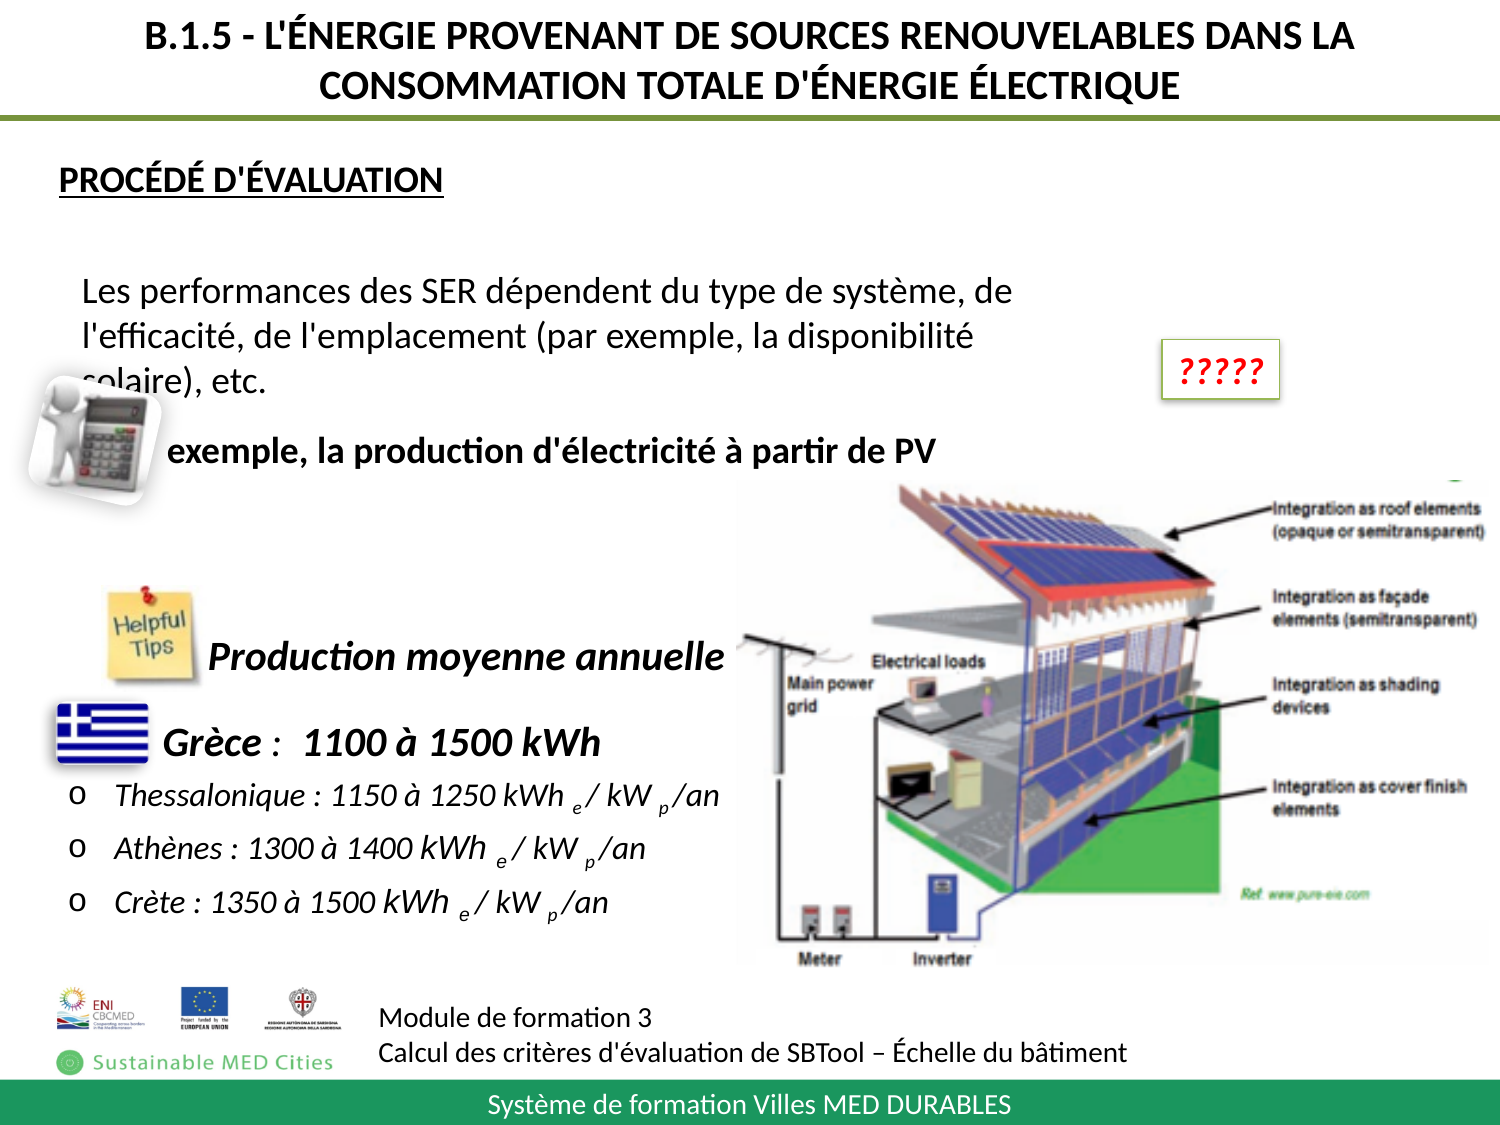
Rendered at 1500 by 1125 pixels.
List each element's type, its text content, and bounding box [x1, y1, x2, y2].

picture [55, 701, 151, 766]
title B.1.5 - L'ÉNERGIE PROVENANT DE SOURCES RENOUVELABLES DANS LA CONSOMMATION TOTALE D'ÉNERGIE ÉLECTRIQUE [0, 0, 1500, 117]
text_box Production moyenne annuelle Grèce : 1100 à 1500 kWh Thessalonique : 1150 à 1250 kWh e / kW p /an Athènes : 1300 à 1400 kWh e / kW p /an Crète : 1350 à 1500 kWh e / kW p /an [52, 621, 731, 933]
picture [101, 584, 208, 693]
text_box ????? [1161, 339, 1280, 400]
text_box PROCÉDÉ D'ÉVALUATION [43, 147, 1331, 235]
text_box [0, 972, 1500, 1125]
text_box Les performances des SER dépendent du type de système, de l'efficacité, de l'emplacement (par exemple, la disponibilité solaire), etc. exemple, la production d'électricité à partir de PV [67, 258, 1094, 479]
picture [736, 480, 1489, 972]
picture [28, 375, 162, 506]
